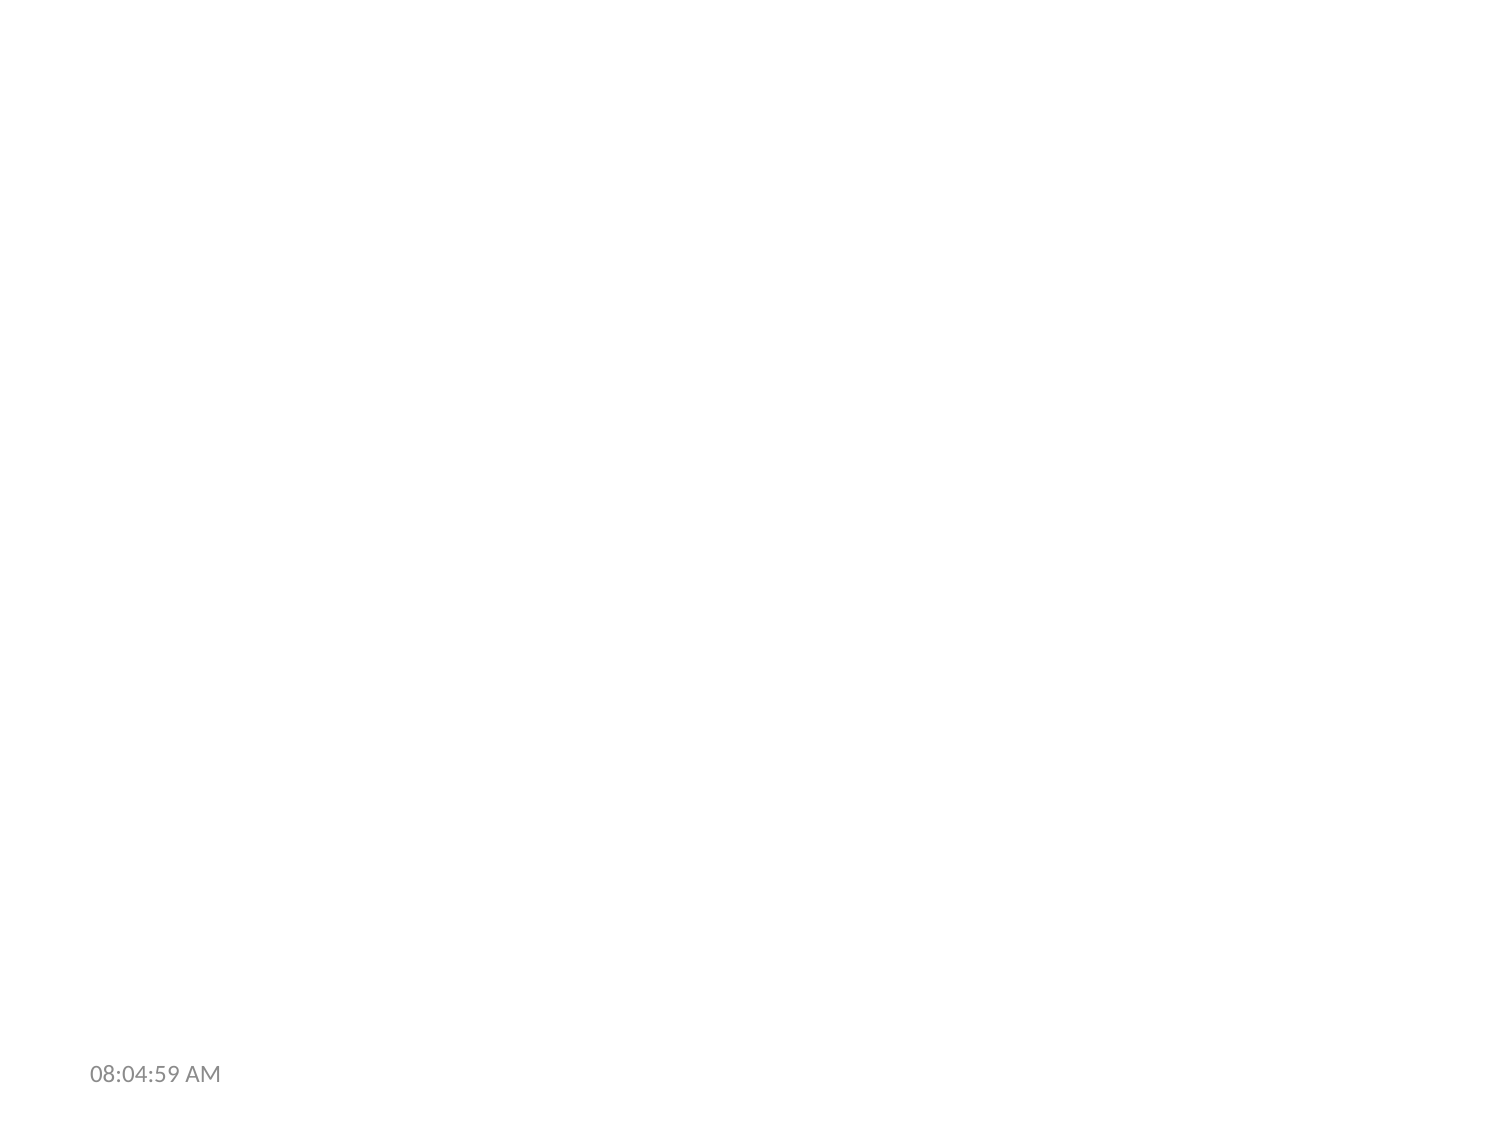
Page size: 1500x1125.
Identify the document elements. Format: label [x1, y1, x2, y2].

slide_number [75, 1042, 425, 1103]
